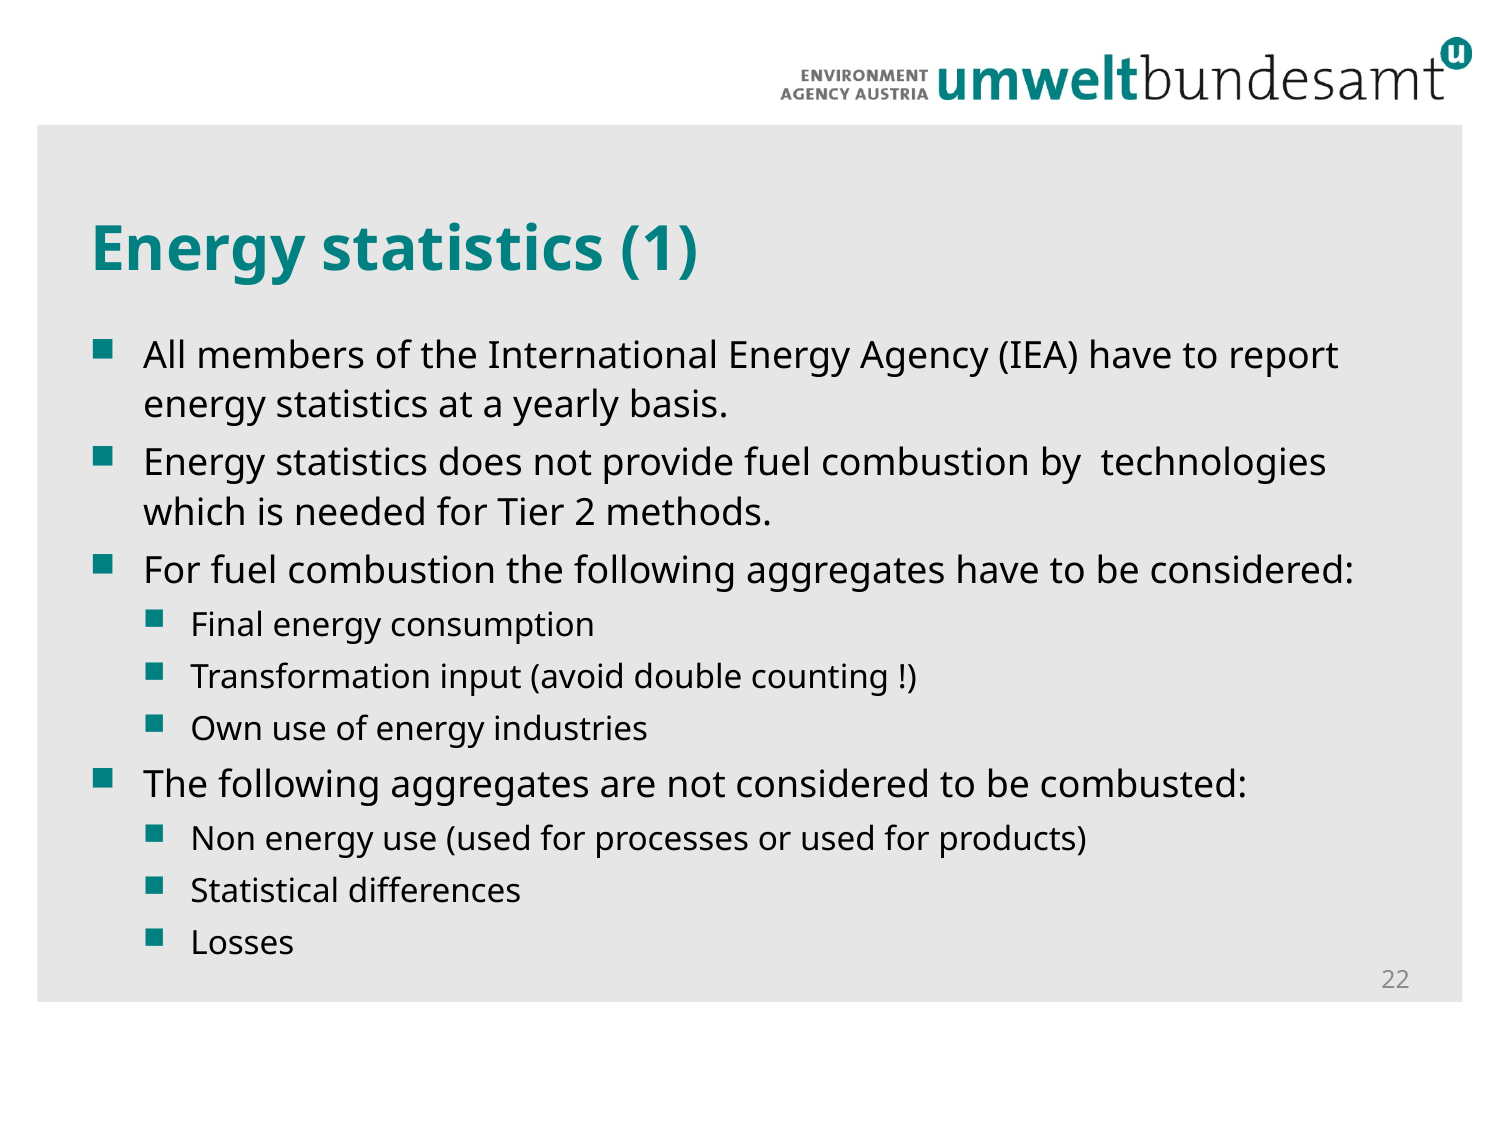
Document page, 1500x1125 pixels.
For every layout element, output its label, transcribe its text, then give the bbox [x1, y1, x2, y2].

picture [780, 37, 1472, 100]
title Energy statistics (1) [75, 171, 1425, 318]
slide_number 22 [1074, 979, 1425, 1002]
list All members of the International Energy Agency (IEA) have to report energy statistics at a yearly basis. Energy statistics does not provide fuel combustion by technologies which is needed for Tier 2 methods. For fuel combustion the following aggregates have to be considered: Final energy consumption Transformation input (avoid double counting !) Own use of energy industries The following aggregates are not considered to be combusted: Non energy use (used for processes or used for products) Statistical differences Losses [75, 318, 1425, 979]
